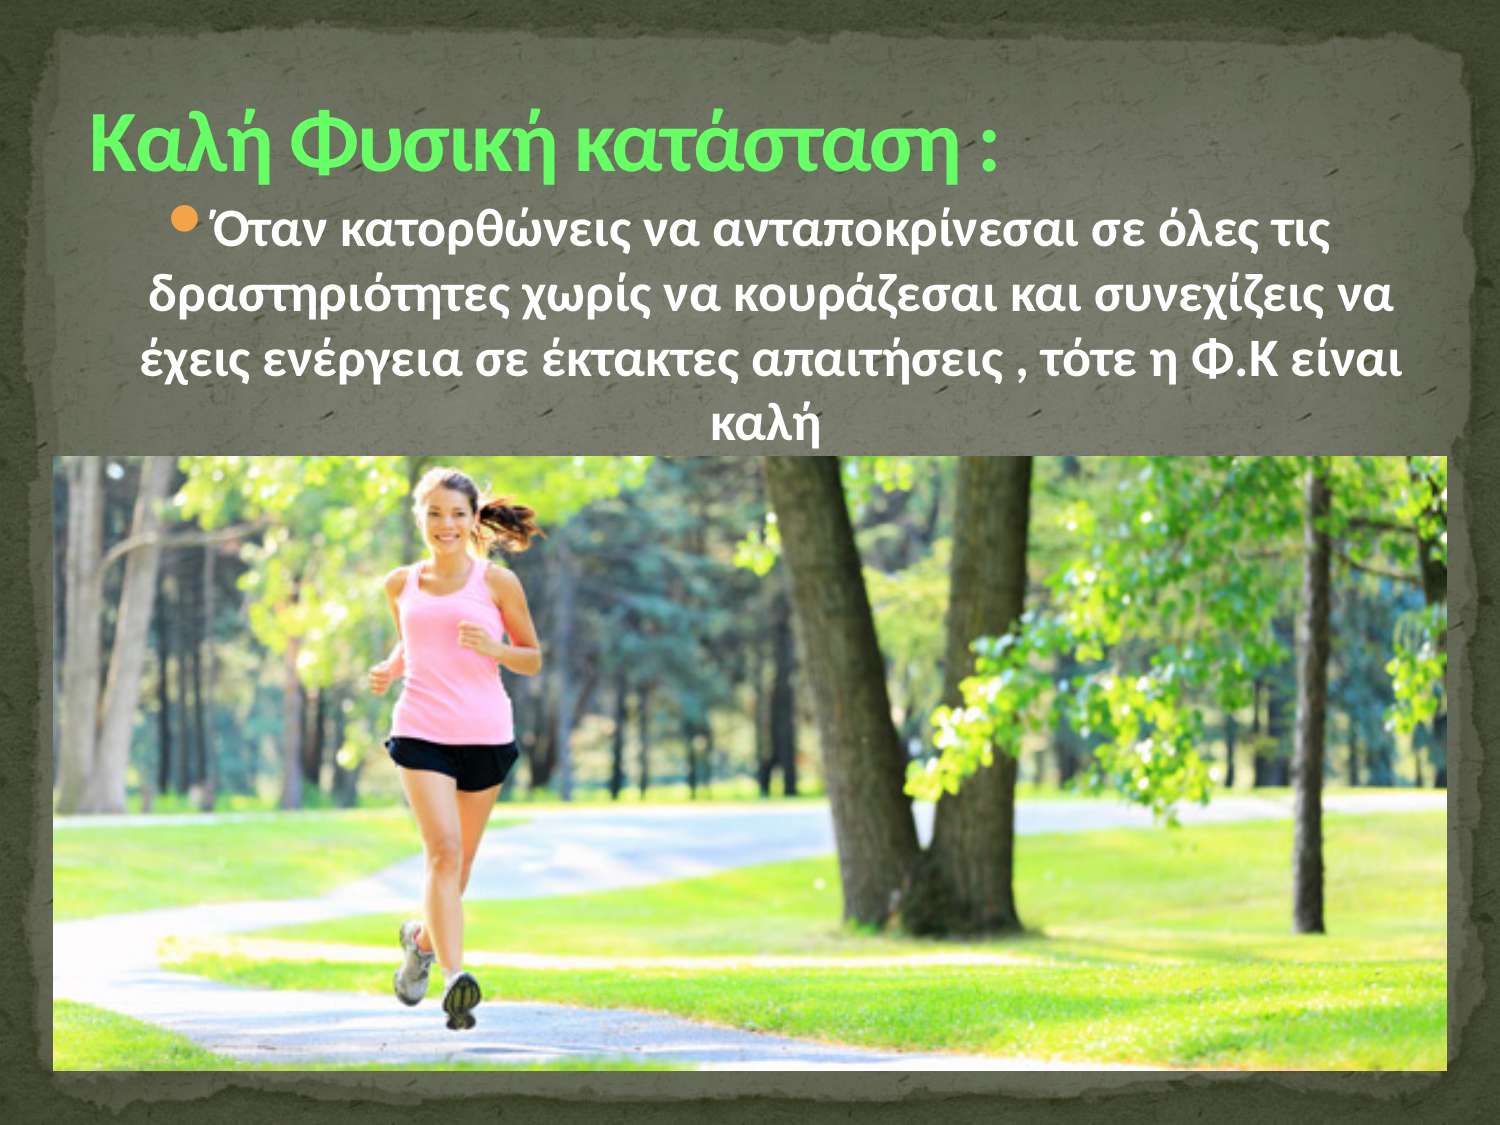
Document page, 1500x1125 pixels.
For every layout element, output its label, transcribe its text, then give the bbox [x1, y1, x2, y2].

title Καλή Φυσική κατάσταση : [74, 24, 1425, 197]
picture [54, 457, 1449, 1072]
list Όταν κατορθώνεις να ανταποκρίνεσαι σε όλες τις δραστηριότητες χωρίς να κουράζεσαι και συνεχίζεις να έχεις ενέργεια σε έκτακτες απαιτήσεις , τότε η Φ.Κ είναι καλή [75, 197, 1425, 445]
